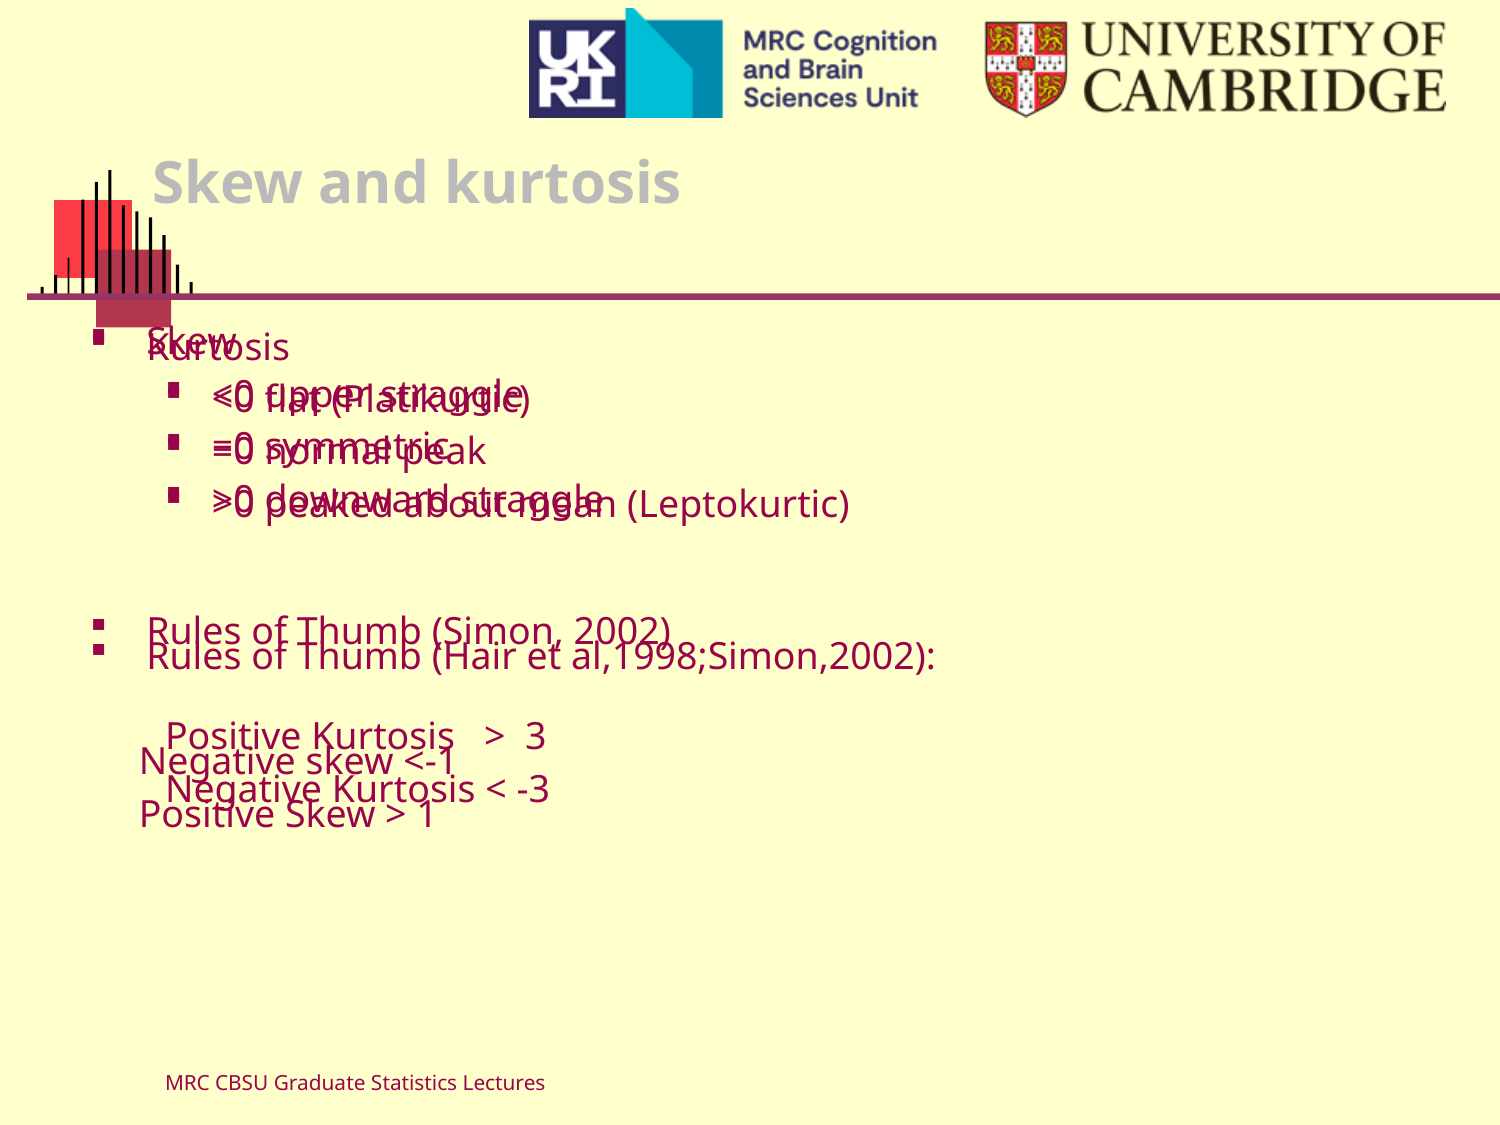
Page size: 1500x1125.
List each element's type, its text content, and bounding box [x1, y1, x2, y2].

list Kurtosis <0 flat (Platikurtic) =0 normal peak >0 peaked about mean (Leptokurtic) Rules of Thumb (Simon, 2002) Positive Kurtosis > 3 Negative Kurtosis < -3 [75, 262, 1425, 1038]
footer MRC CBSU Graduate Statistics Lectures [149, 1062, 988, 1101]
title Skew and kurtosis [137, 137, 988, 233]
picture [529, 8, 1446, 118]
